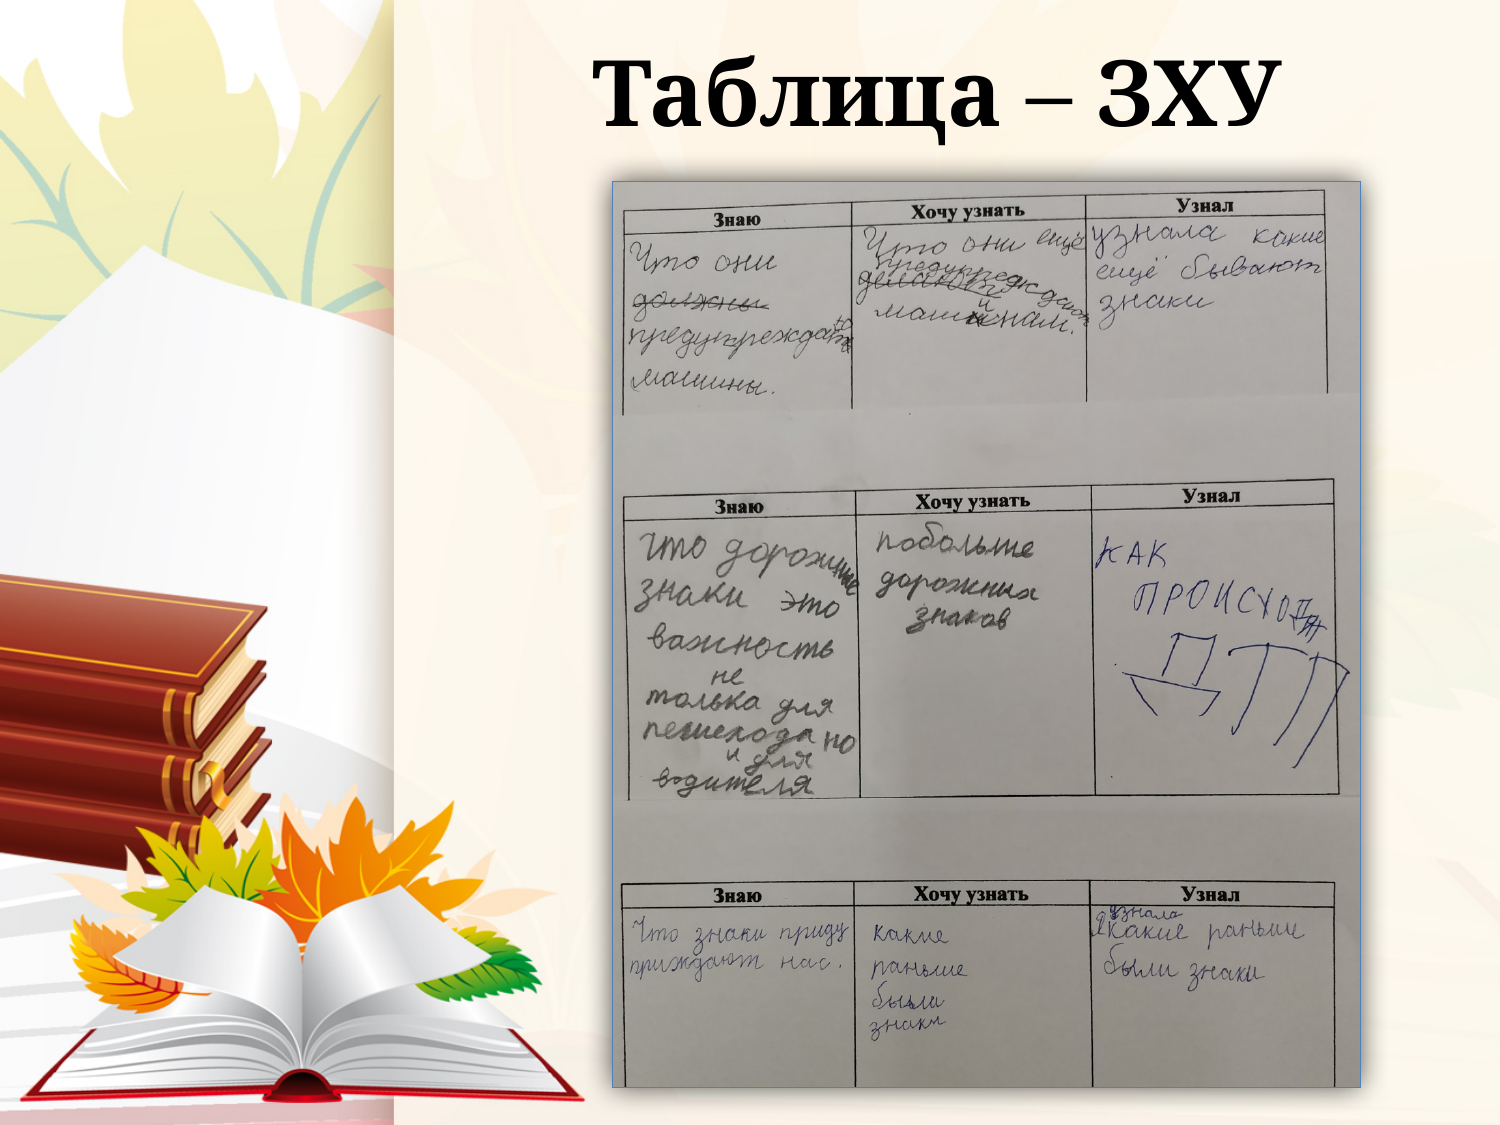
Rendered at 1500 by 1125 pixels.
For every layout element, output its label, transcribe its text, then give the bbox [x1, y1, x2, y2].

title Таблица – ЗХУ [399, 24, 1475, 155]
picture [0, 0, 1500, 1125]
